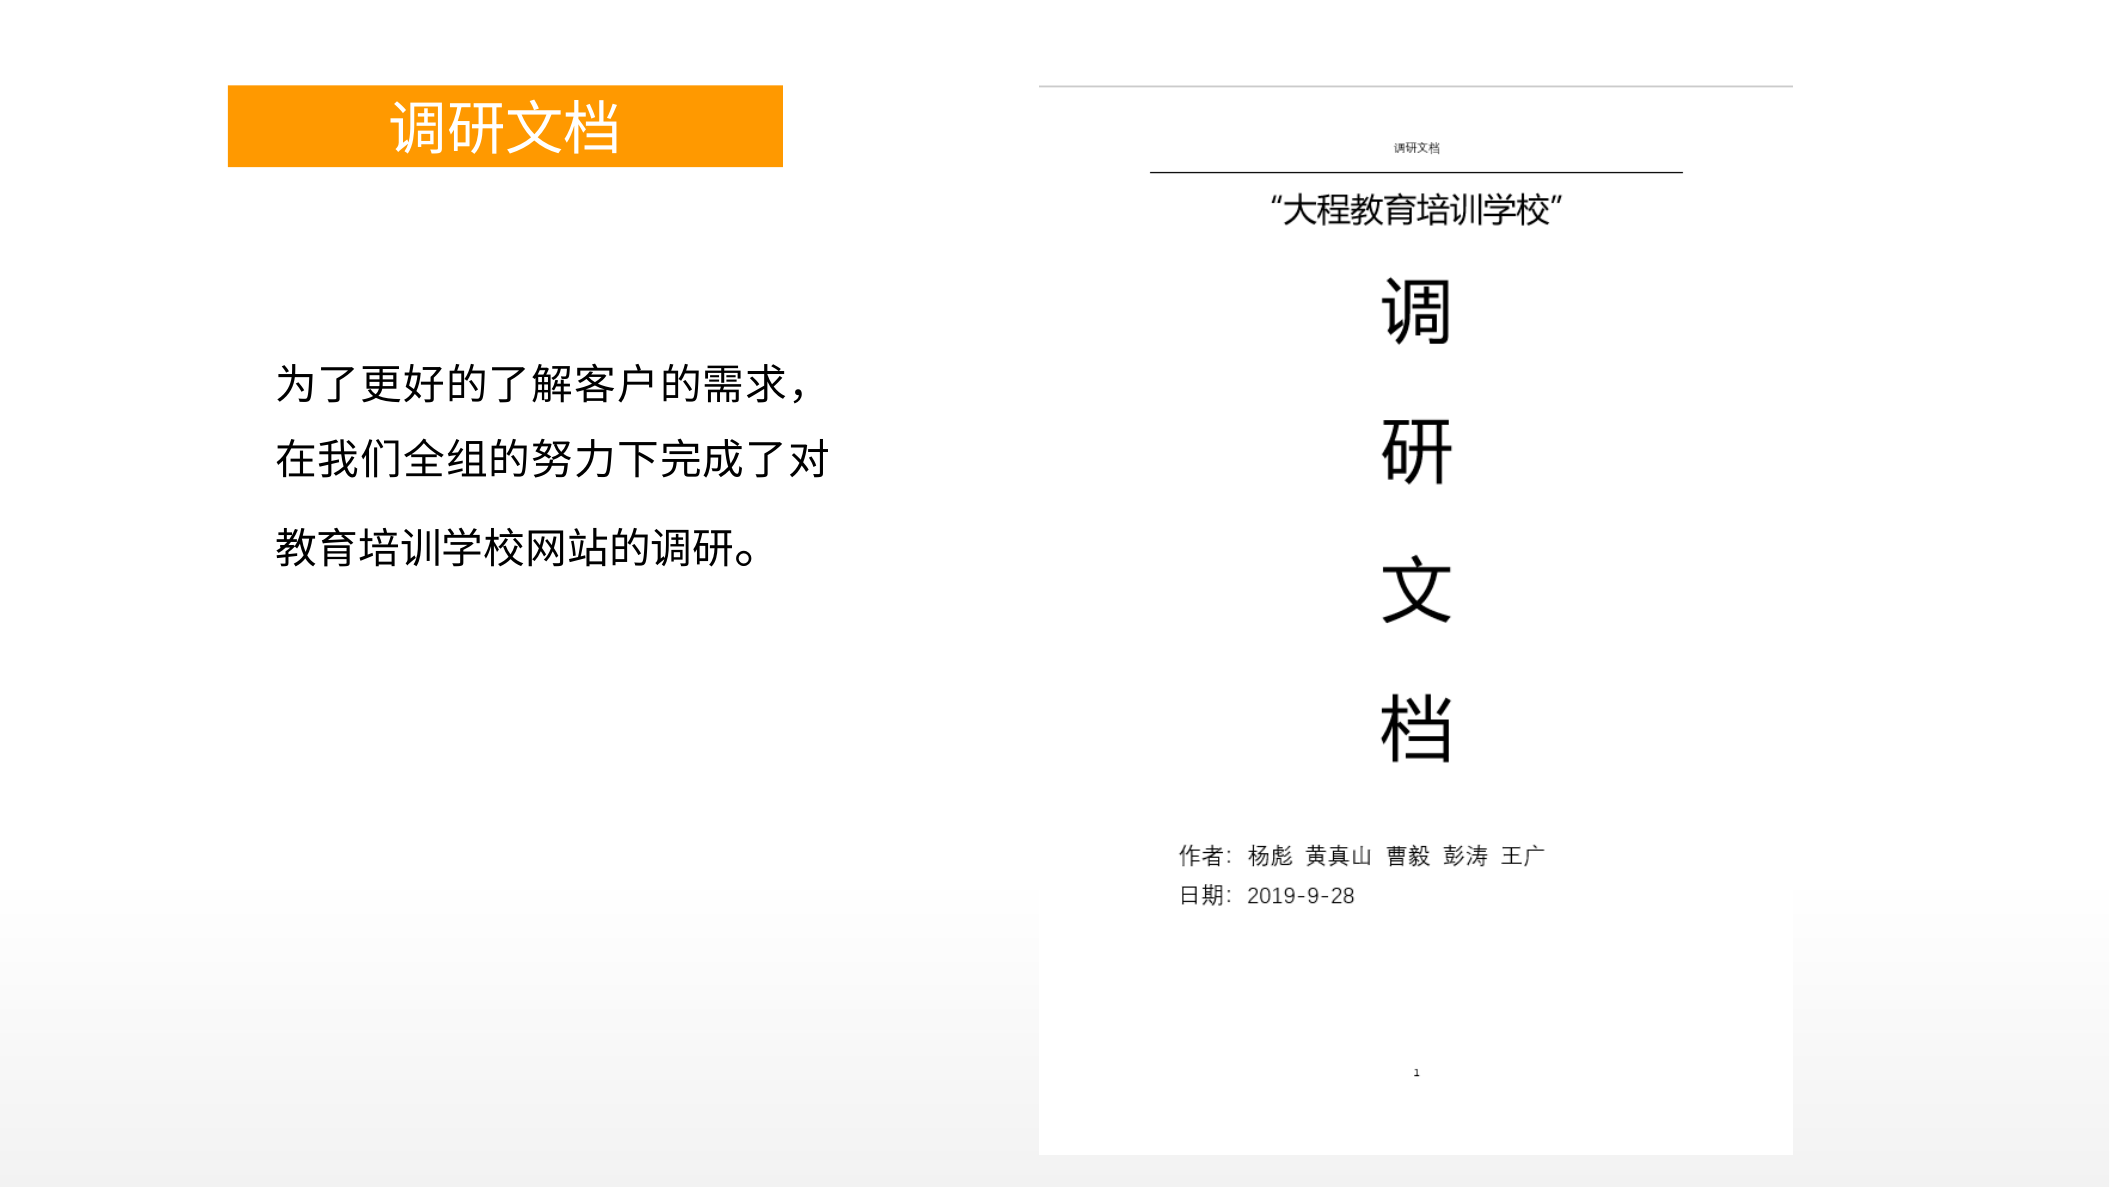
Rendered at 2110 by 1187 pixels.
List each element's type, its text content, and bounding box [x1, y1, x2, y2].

text_box 调研文档 [227, 84, 784, 168]
picture [1039, 85, 1793, 1155]
text_box 为了更好的了解客户的需求，在我们全组的努力下完成了对教育培训学校网站的调研。 [275, 333, 831, 574]
